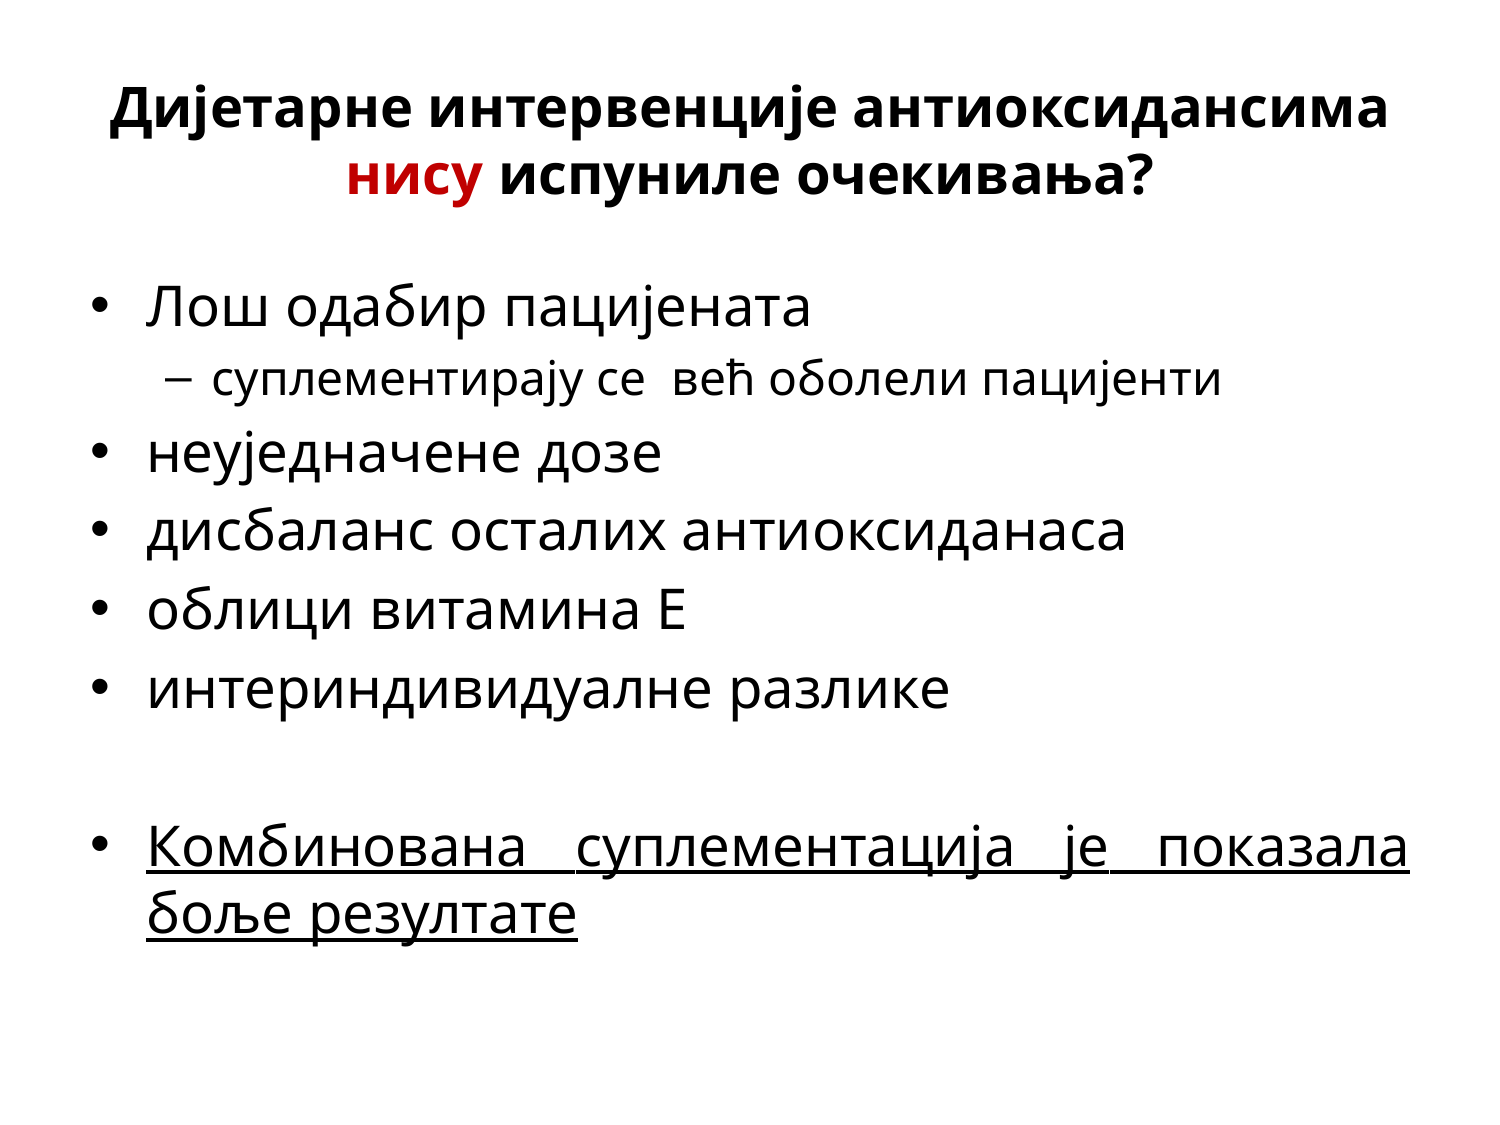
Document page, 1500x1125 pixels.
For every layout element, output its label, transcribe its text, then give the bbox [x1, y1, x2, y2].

list Лош одабир пацијената суплементирају се већ оболели пацијенти неуједначене дозе дисбаланс осталих антиоксиданаса облици витамина Е интериндивидуалне разлике Комбинована суплементација је показала боље резултате [75, 262, 1425, 1005]
title Дијетарне интервенције антиоксидансима нису испуниле очекивања? [75, 45, 1425, 233]
